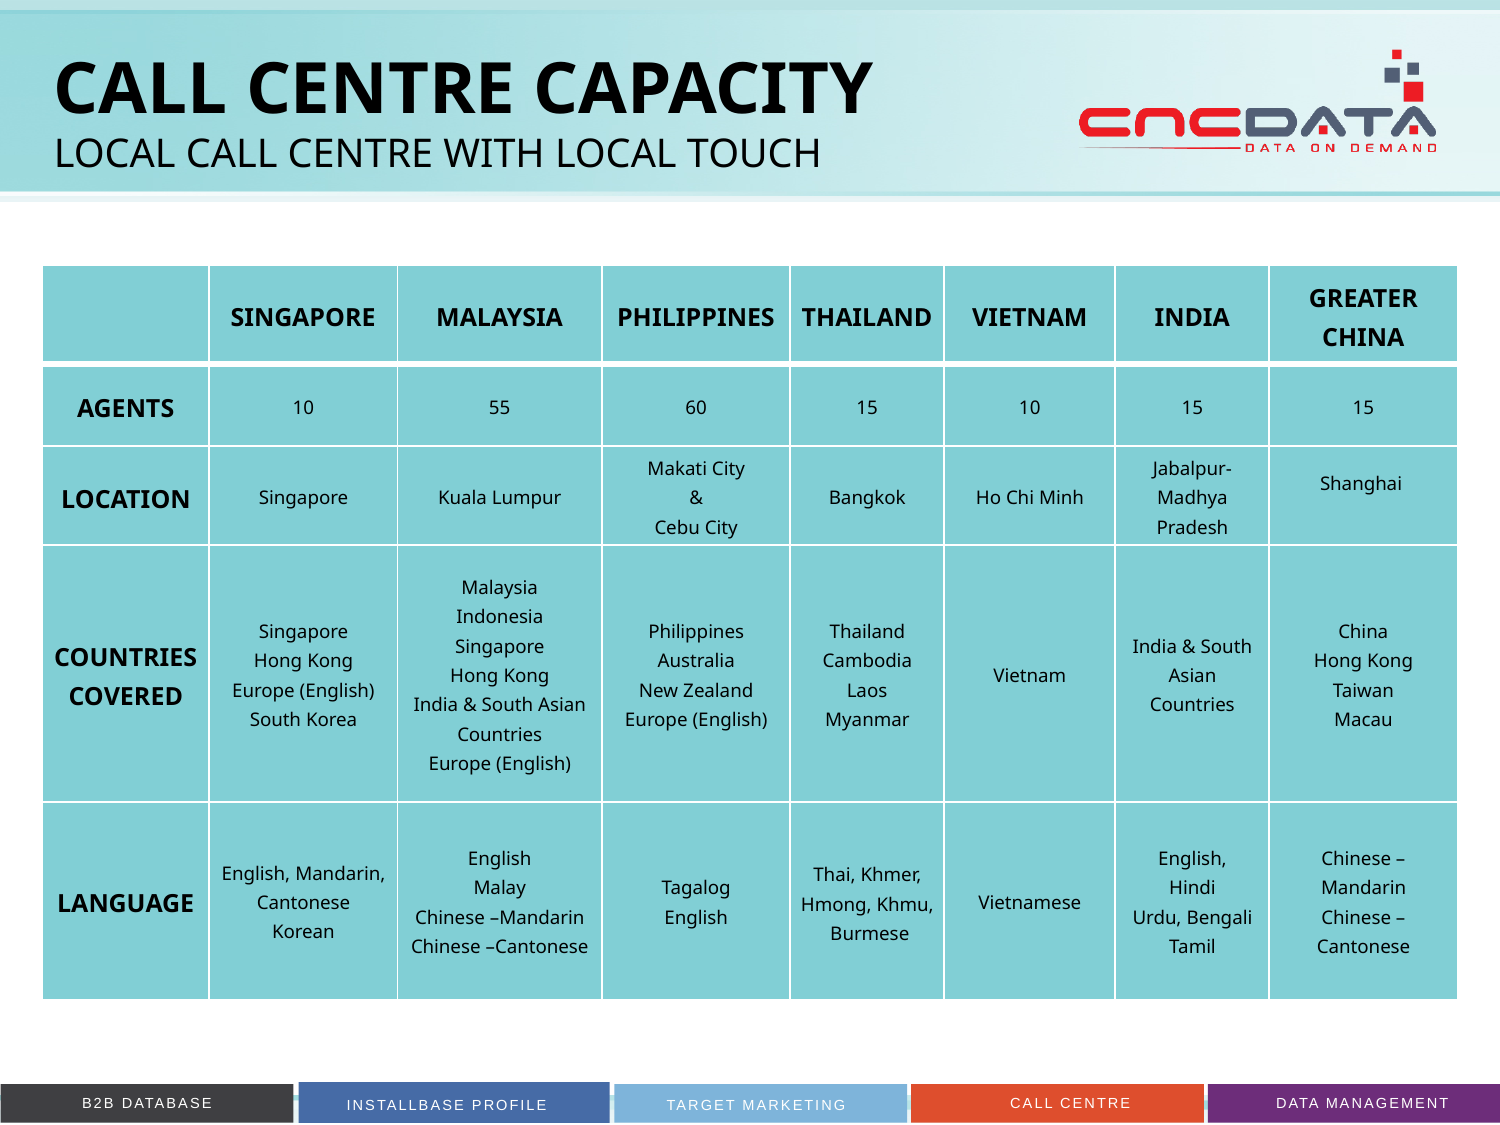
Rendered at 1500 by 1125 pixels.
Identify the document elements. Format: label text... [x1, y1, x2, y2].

table_cell Makati City & Cebu City [603, 447, 789, 544]
table_cell English, Mandarin, Cantonese Korean [210, 803, 397, 999]
table_cell 15 [791, 367, 943, 445]
table_header MALAYSIA [398, 266, 601, 361]
table_cell LANGUAGE [43, 803, 208, 999]
table_cell 10 [945, 367, 1114, 445]
table_cell English Malay Chinese –Mandarin Chinese –Cantonese [398, 803, 601, 999]
picture [0, 0, 1500, 202]
table_header INDIA [1116, 266, 1268, 361]
table_cell English, Hindi Urdu, Bengali Tamil [1116, 803, 1268, 999]
table_header PHILIPPINES [603, 266, 789, 361]
table_cell Singapore Hong Kong Europe (English) South Korea [210, 546, 397, 801]
table_header VIETNAM [945, 266, 1114, 361]
picture [610, 1095, 614, 1123]
table_cell 55 [398, 367, 601, 445]
table_header [43, 266, 208, 361]
table_cell 60 [603, 367, 789, 445]
table_cell COUNTRIES COVERED [43, 546, 208, 801]
table_cell Thailand Cambodia Laos Myanmar [791, 546, 943, 801]
table_cell Shanghai [1270, 447, 1457, 544]
table_cell Thai, Khmer, Hmong, Khmu, Burmese [791, 803, 943, 999]
table_cell Tagalog English [603, 803, 789, 999]
table_cell LOCATION [43, 447, 208, 544]
table_header GREATER CHINA [1270, 266, 1457, 361]
table_cell India & South Asian Countries [1116, 546, 1268, 801]
table_header SINGAPORE [210, 266, 397, 361]
table_cell Singapore [210, 447, 397, 544]
title CALL CENTRE CAPACITY local call centre with local touch [38, 26, 1161, 192]
table_cell 15 [1116, 367, 1268, 445]
table_cell Chinese –Mandarin Chinese –Cantonese [1270, 803, 1457, 999]
picture [294, 1095, 298, 1123]
table_cell Kuala Lumpur [398, 447, 601, 544]
table_cell Malaysia Indonesia Singapore Hong Kong India & South Asian Countries Europe (English) [398, 546, 601, 801]
table_cell Philippines Australia New Zealand Europe (English) [603, 546, 789, 801]
table_cell Vietnamese [945, 803, 1114, 999]
table_header THAILAND [791, 266, 943, 361]
table_cell Bangkok [791, 447, 943, 544]
table_cell 15 [1270, 367, 1457, 445]
table_cell Jabalpur- Madhya Pradesh [1116, 447, 1268, 544]
table_cell Vietnam [945, 546, 1114, 801]
table_cell Ho Chi Minh [945, 447, 1114, 544]
table_cell China Hong Kong Taiwan Macau [1270, 546, 1457, 801]
table_cell AGENTS [43, 367, 208, 445]
table_cell 10 [210, 367, 397, 445]
